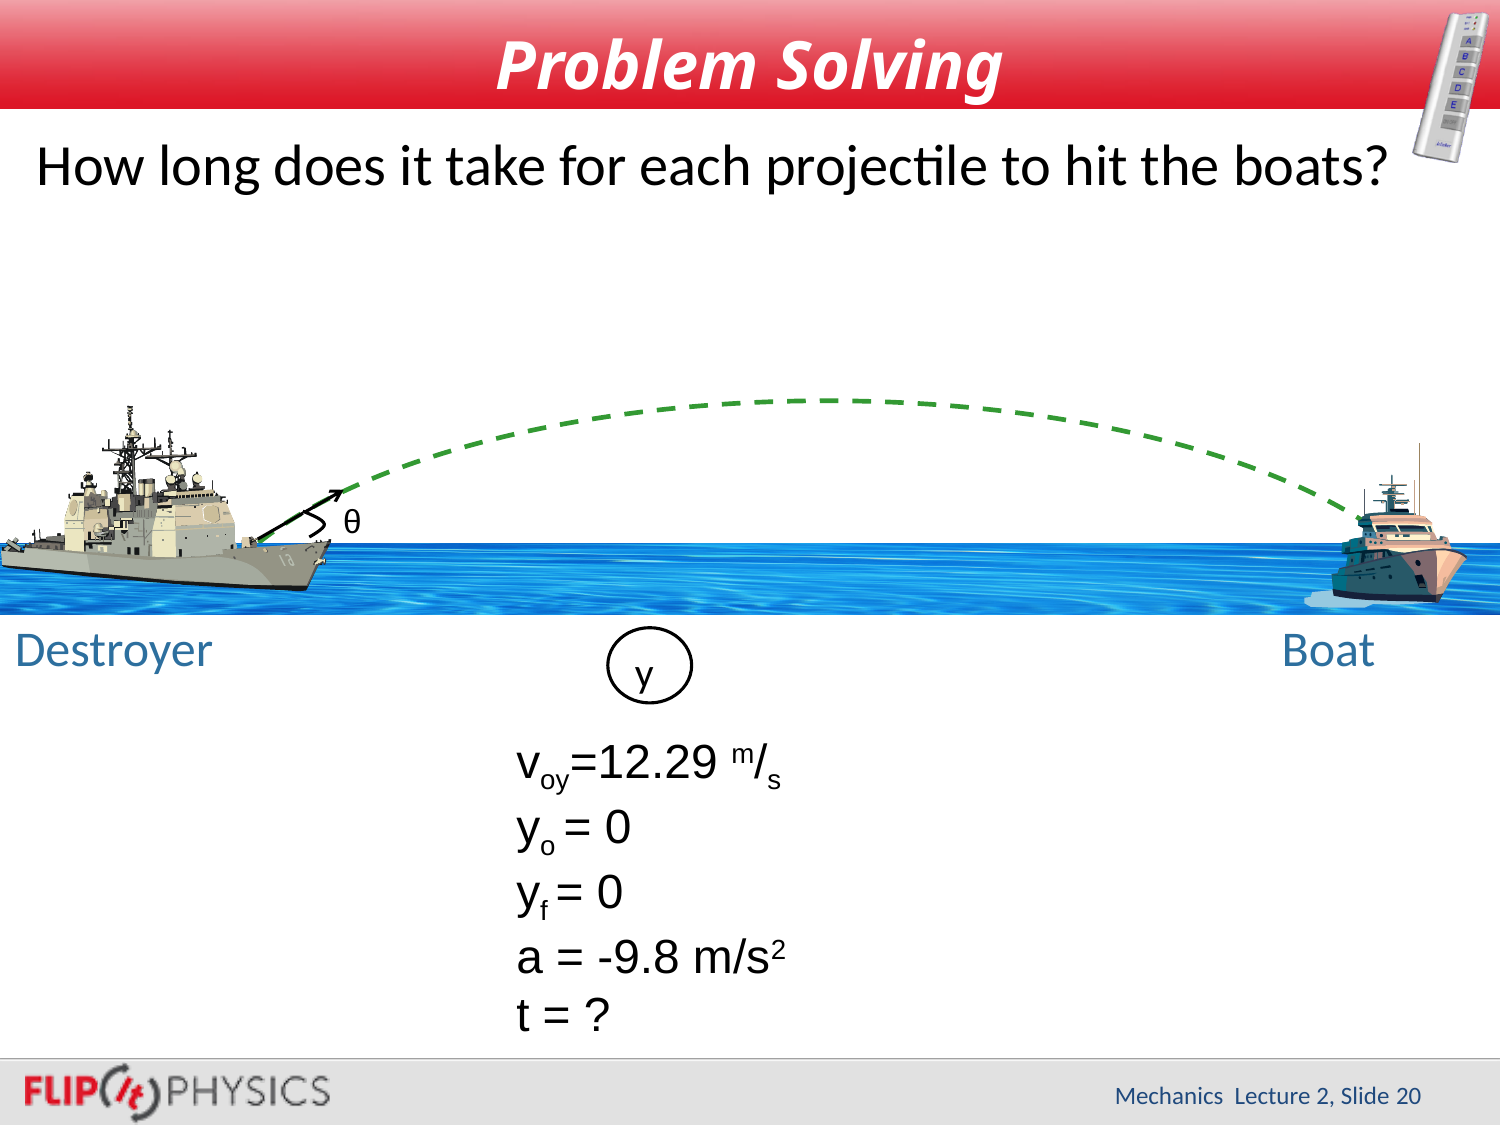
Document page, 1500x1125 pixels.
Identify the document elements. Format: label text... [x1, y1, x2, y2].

text_box [639, 625, 1011, 665]
title Problem Solving [75, 15, 1425, 91]
text_box y [607, 627, 692, 703]
picture [0, 0, 1500, 163]
list How long does it take for each projectile to hit the boats? [22, 119, 1425, 262]
text_box voy=12.29 m/s yo = 0 yf = 0 a = -9.8 m/s2 t = ? [501, 665, 1267, 1049]
picture [0, 404, 1500, 615]
slide_number Mechanics Lecture 2, Slide 20 [1100, 1071, 1500, 1125]
text_box [345, 400, 1298, 540]
text_box θ [347, 493, 377, 540]
text_box Boat [1266, 624, 1500, 684]
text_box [257, 489, 344, 540]
picture [0, 1058, 1500, 1125]
text_box Destroyer [0, 624, 358, 684]
